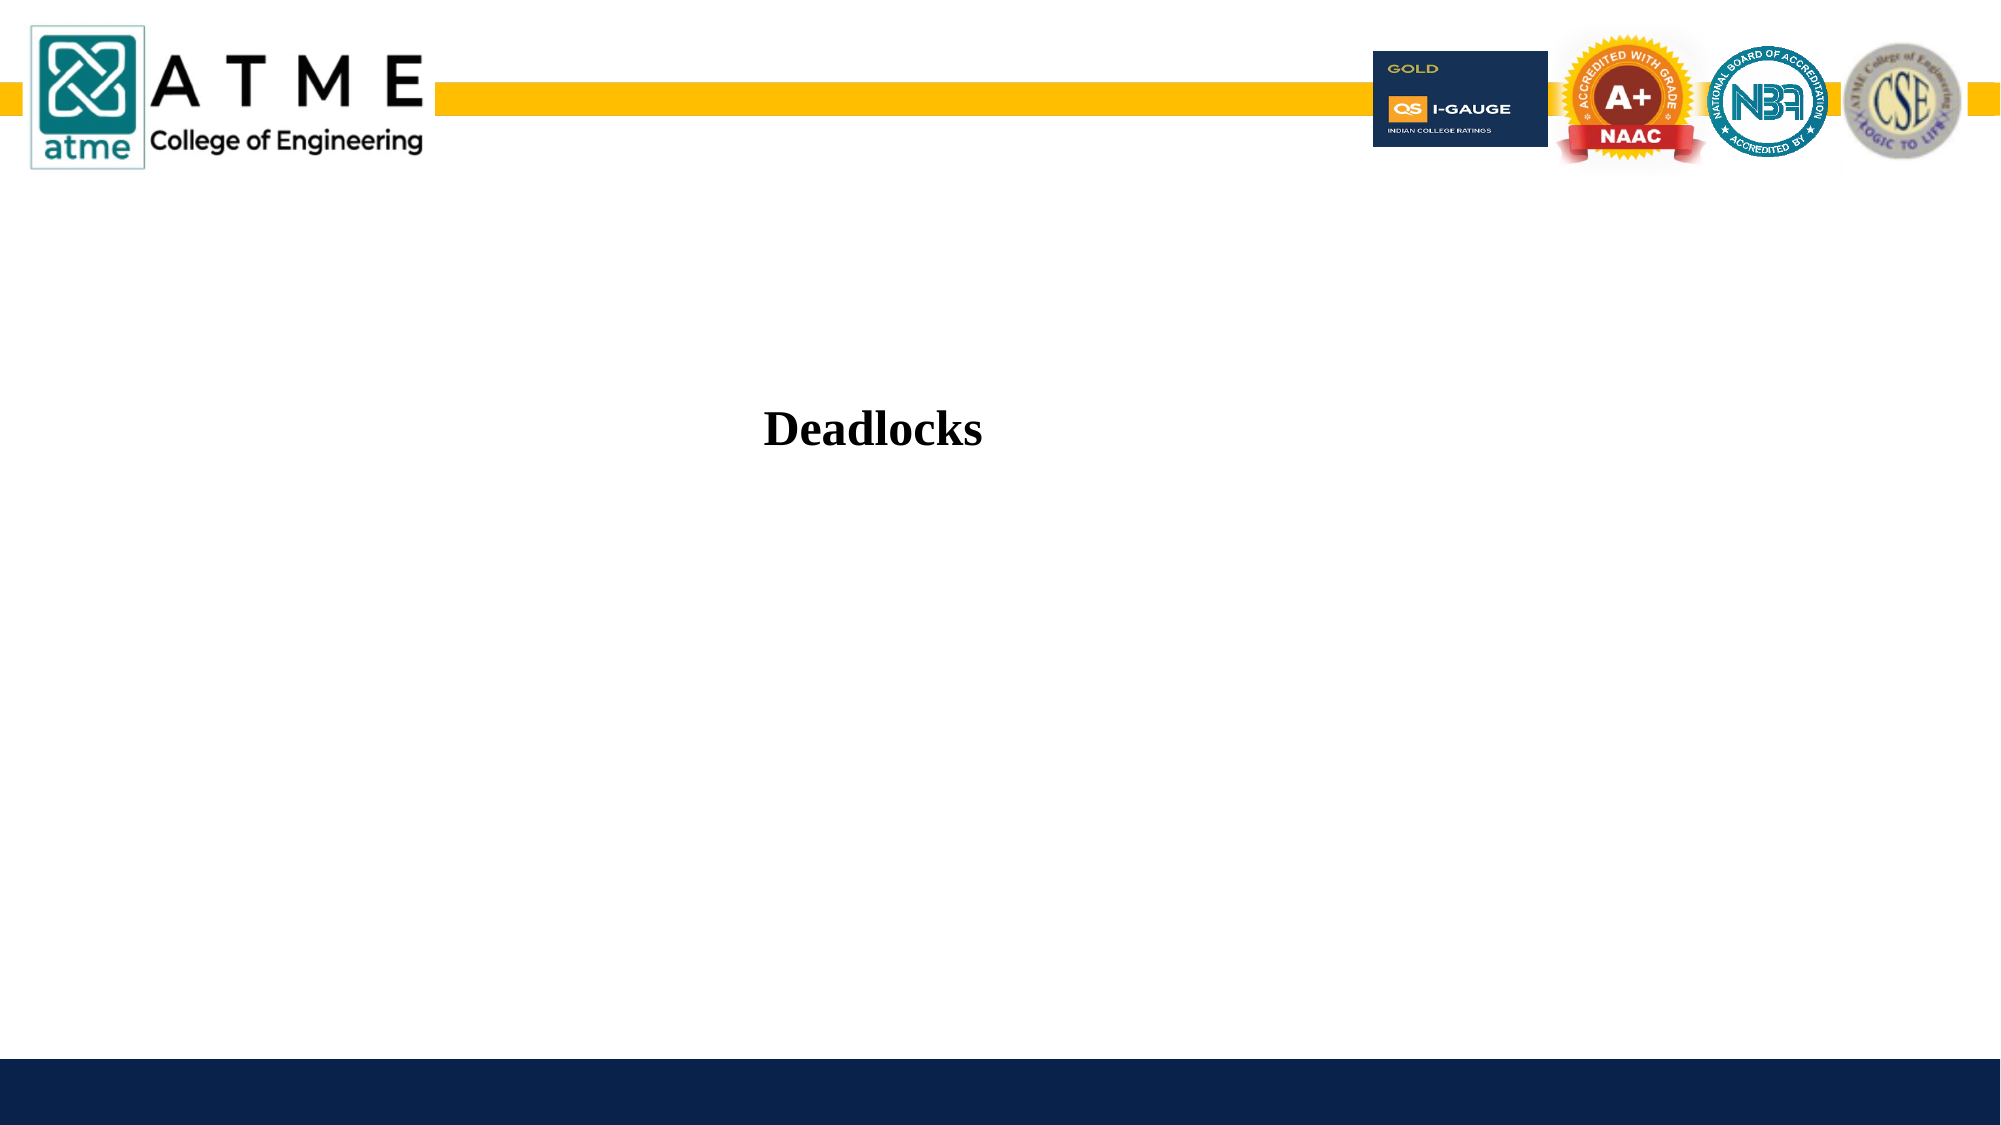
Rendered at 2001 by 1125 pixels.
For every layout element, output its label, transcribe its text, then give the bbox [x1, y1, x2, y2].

title Deadlocks [748, 387, 2000, 737]
picture [0, 1059, 2001, 1125]
picture [22, 15, 435, 178]
picture [1840, 26, 1968, 176]
picture [1373, 20, 1828, 180]
